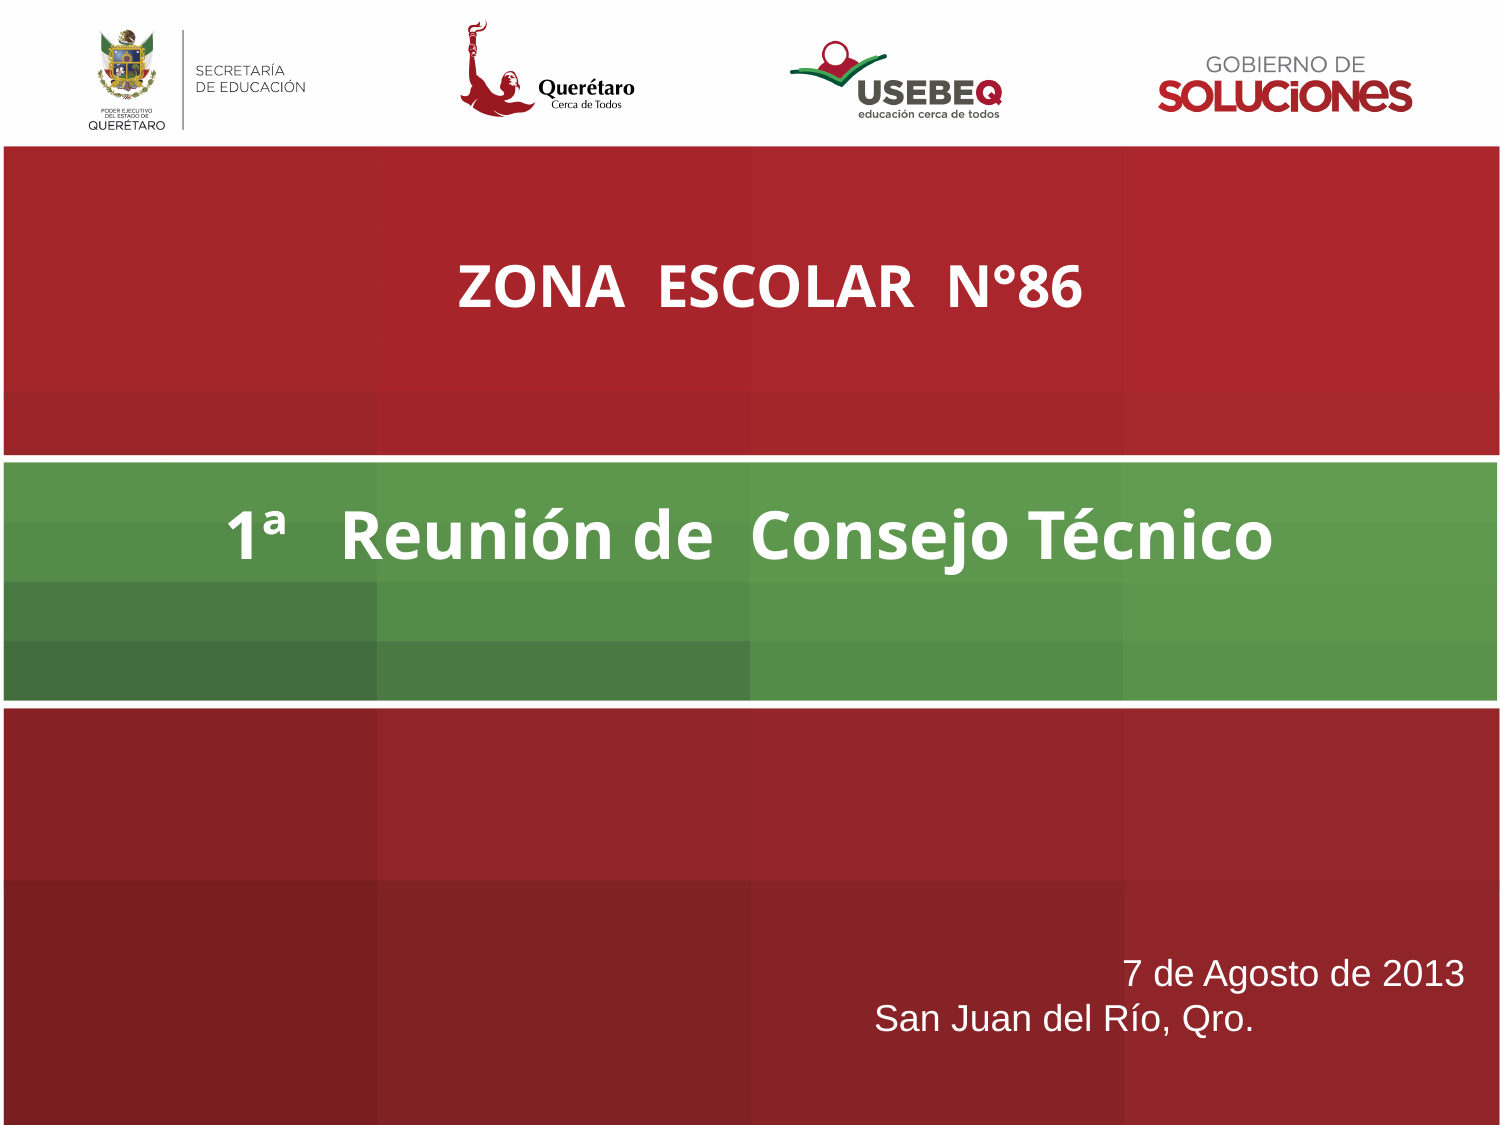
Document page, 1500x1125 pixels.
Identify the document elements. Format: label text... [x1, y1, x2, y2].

text_box ZONA ESCOLAR N°86 [444, 241, 1100, 327]
title 1ª Reunión de Consejo Técnico [75, 439, 1425, 697]
picture [0, 0, 1500, 1125]
text_box 7 de Agosto de 2013 San Juan del Río, Qro. [149, 941, 1480, 1046]
